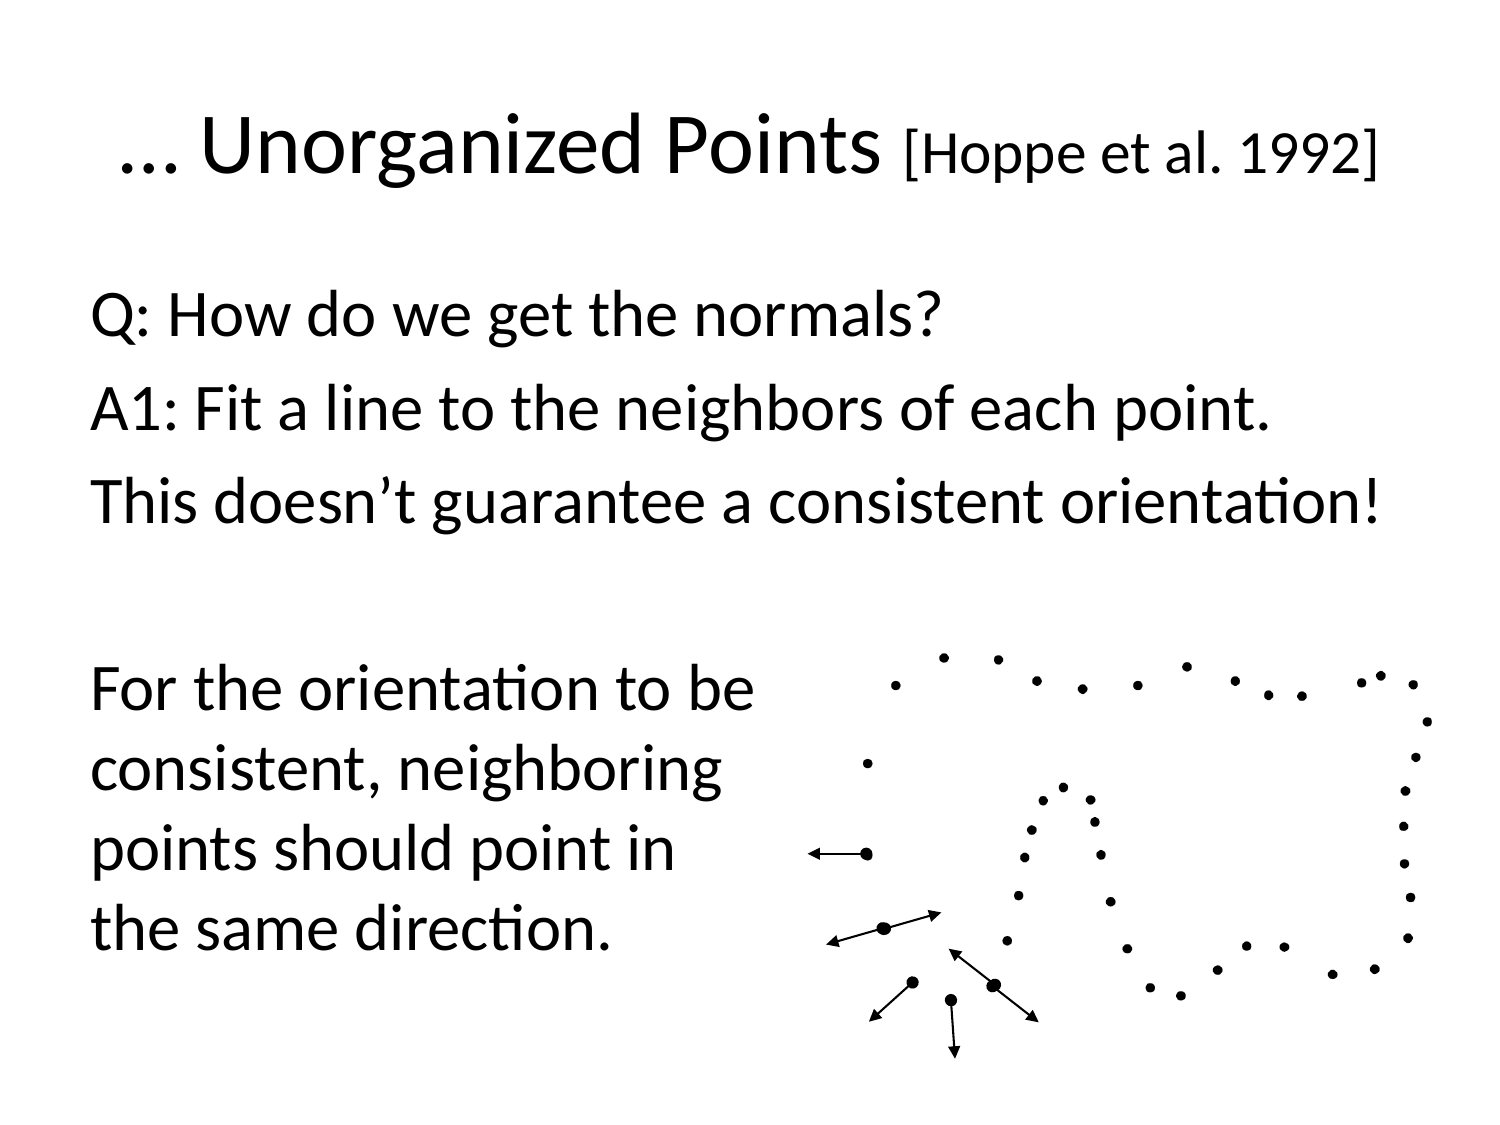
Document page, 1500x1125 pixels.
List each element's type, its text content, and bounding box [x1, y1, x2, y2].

title … Unorganized Points [Hoppe et al. 1992] [75, 45, 1425, 233]
picture [811, 624, 1452, 1038]
list Q: How do we get the normals? A1: Fit a line to the neighbors of each point. This doesn’t guarantee a consistent orientation! For the orientation to be consistent, neighboring points should point in the same direction. [75, 262, 1425, 1125]
